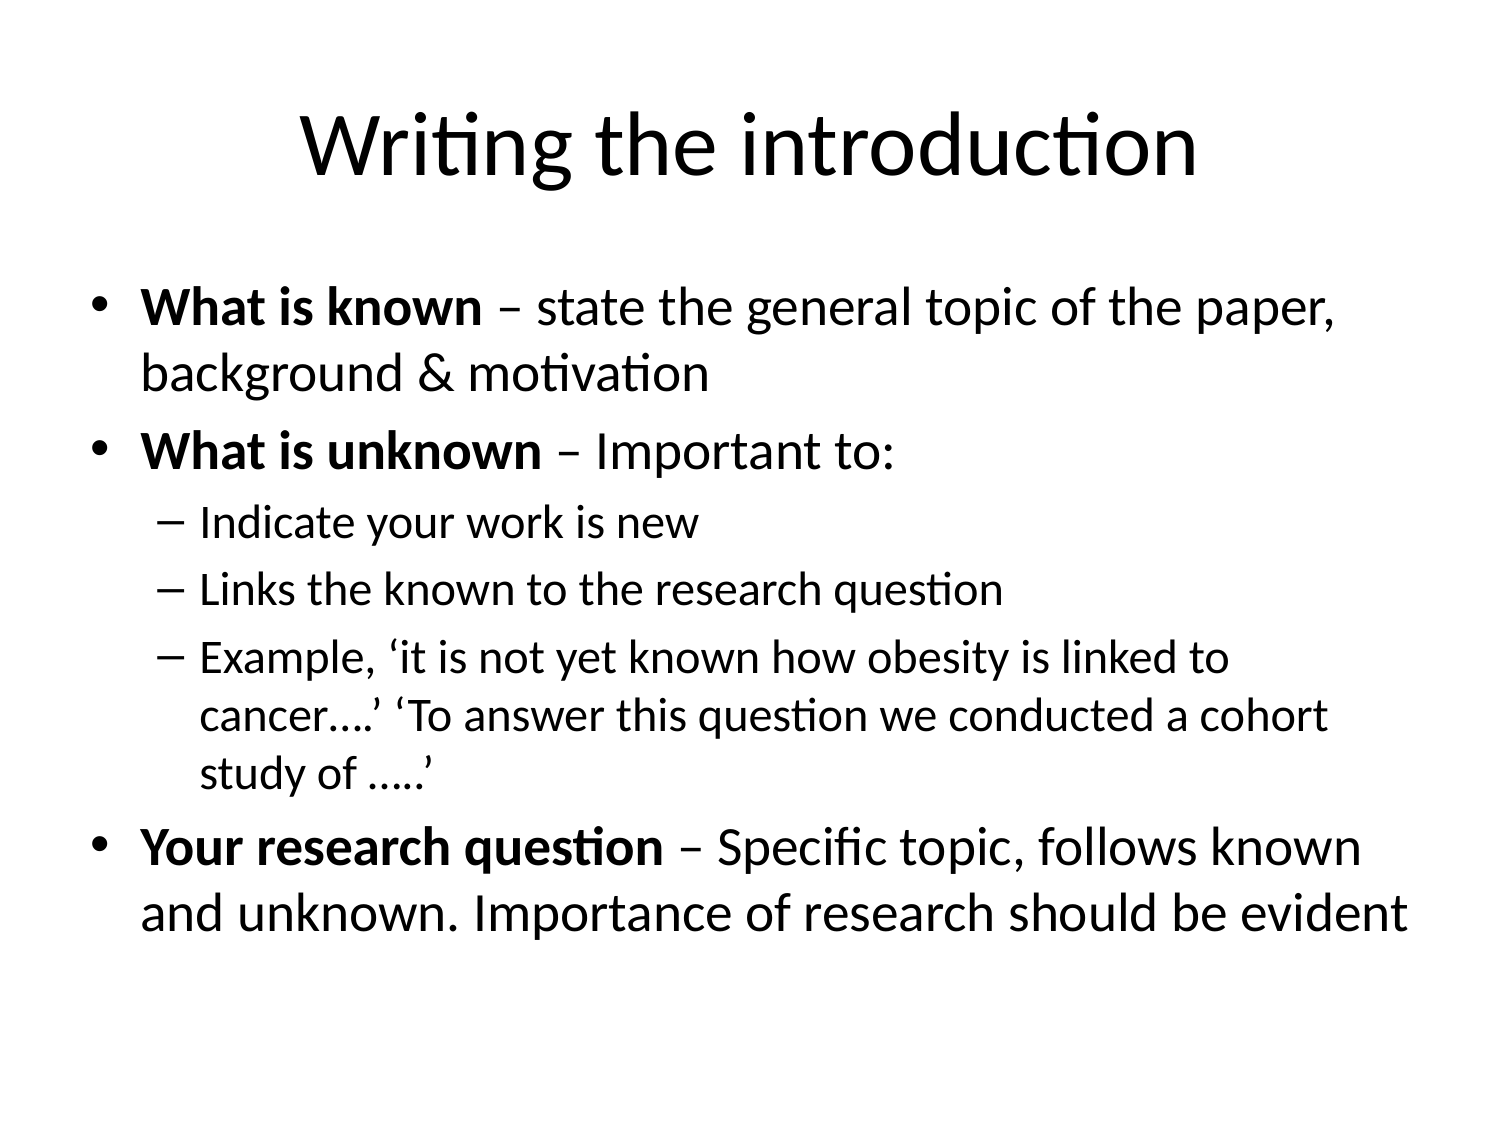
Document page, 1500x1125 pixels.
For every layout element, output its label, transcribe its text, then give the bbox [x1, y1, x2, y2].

list What is known – state the general topic of the paper, background & motivation What is unknown – Important to: Indicate your work is new Links the known to the research question Example, ‘it is not yet known how obesity is linked to cancer….’ ‘To answer this question we conducted a cohort study of …..’ Your research question – Specific topic, follows known and unknown. Importance of research should be evident [75, 262, 1425, 1005]
title Writing the introduction [75, 45, 1425, 233]
